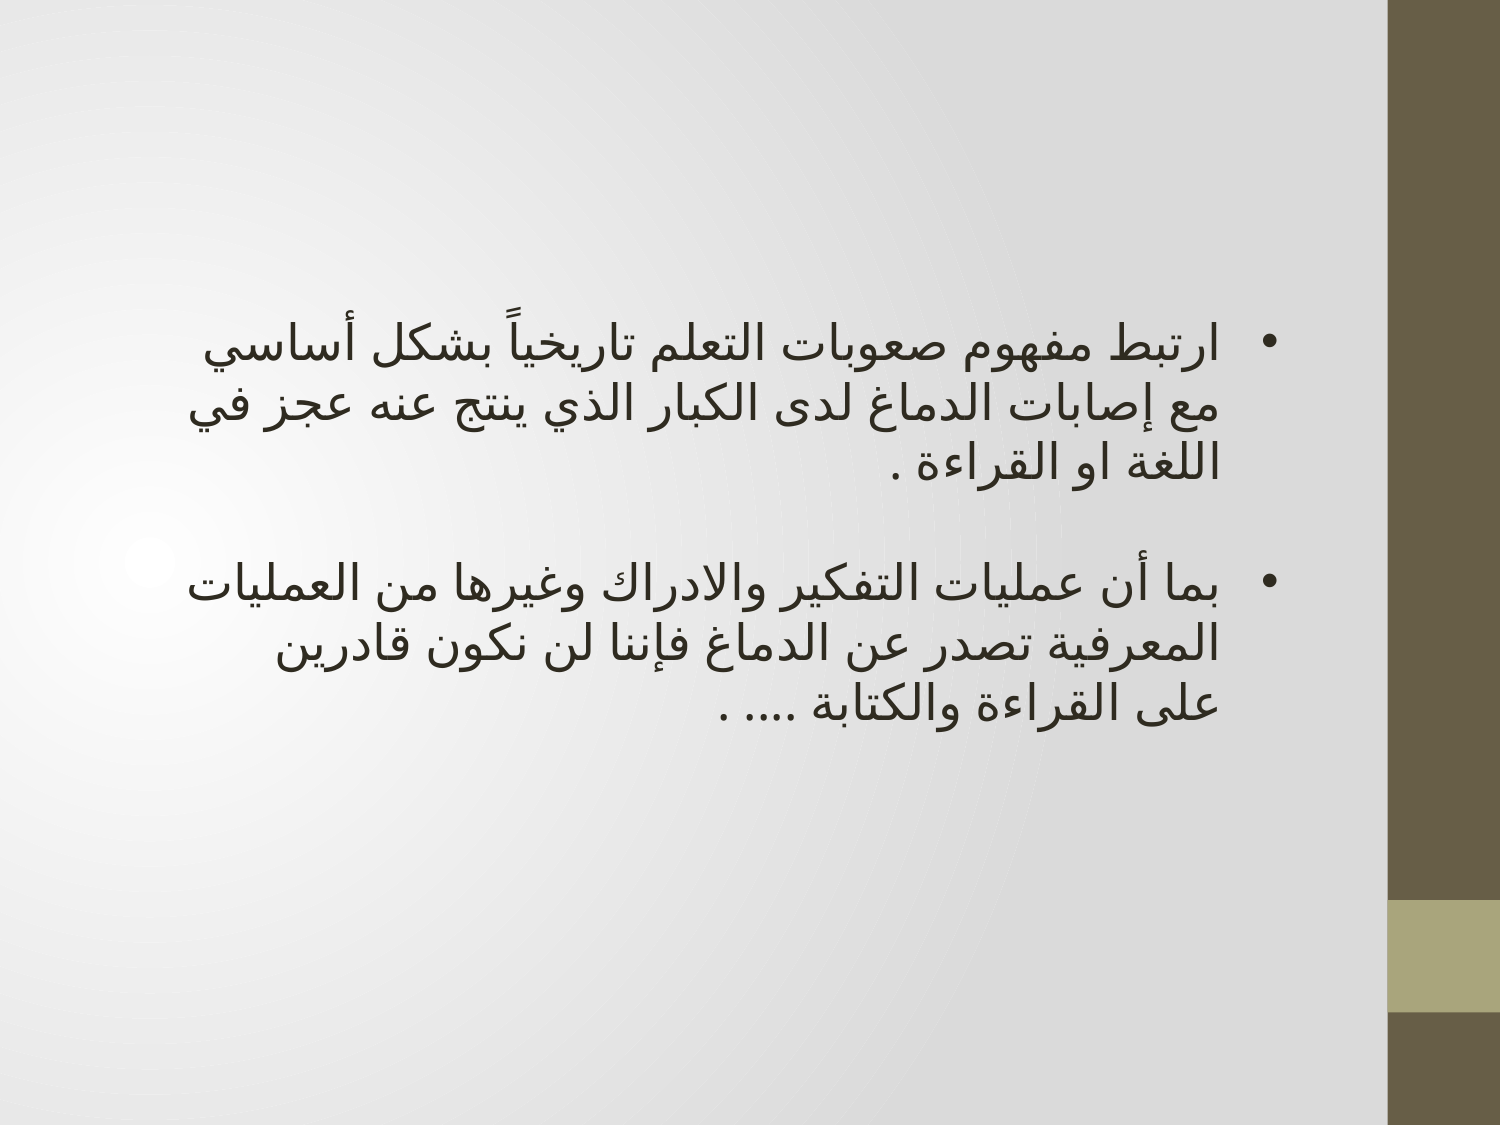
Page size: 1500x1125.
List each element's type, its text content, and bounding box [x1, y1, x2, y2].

text_box ارتبط مفهوم صعوبات التعلم تاريخياً بشكل أساسي مع إصابات الدماغ لدى الكبار الذي ينتج عنه عجز في اللغة او القراءة . بما أن عمليات التفكير والادراك وغيرها من العمليات المعرفية تصدر عن الدماغ فإننا لن نكون قادرين على القراءة والكتابة .... . [159, 302, 1294, 783]
